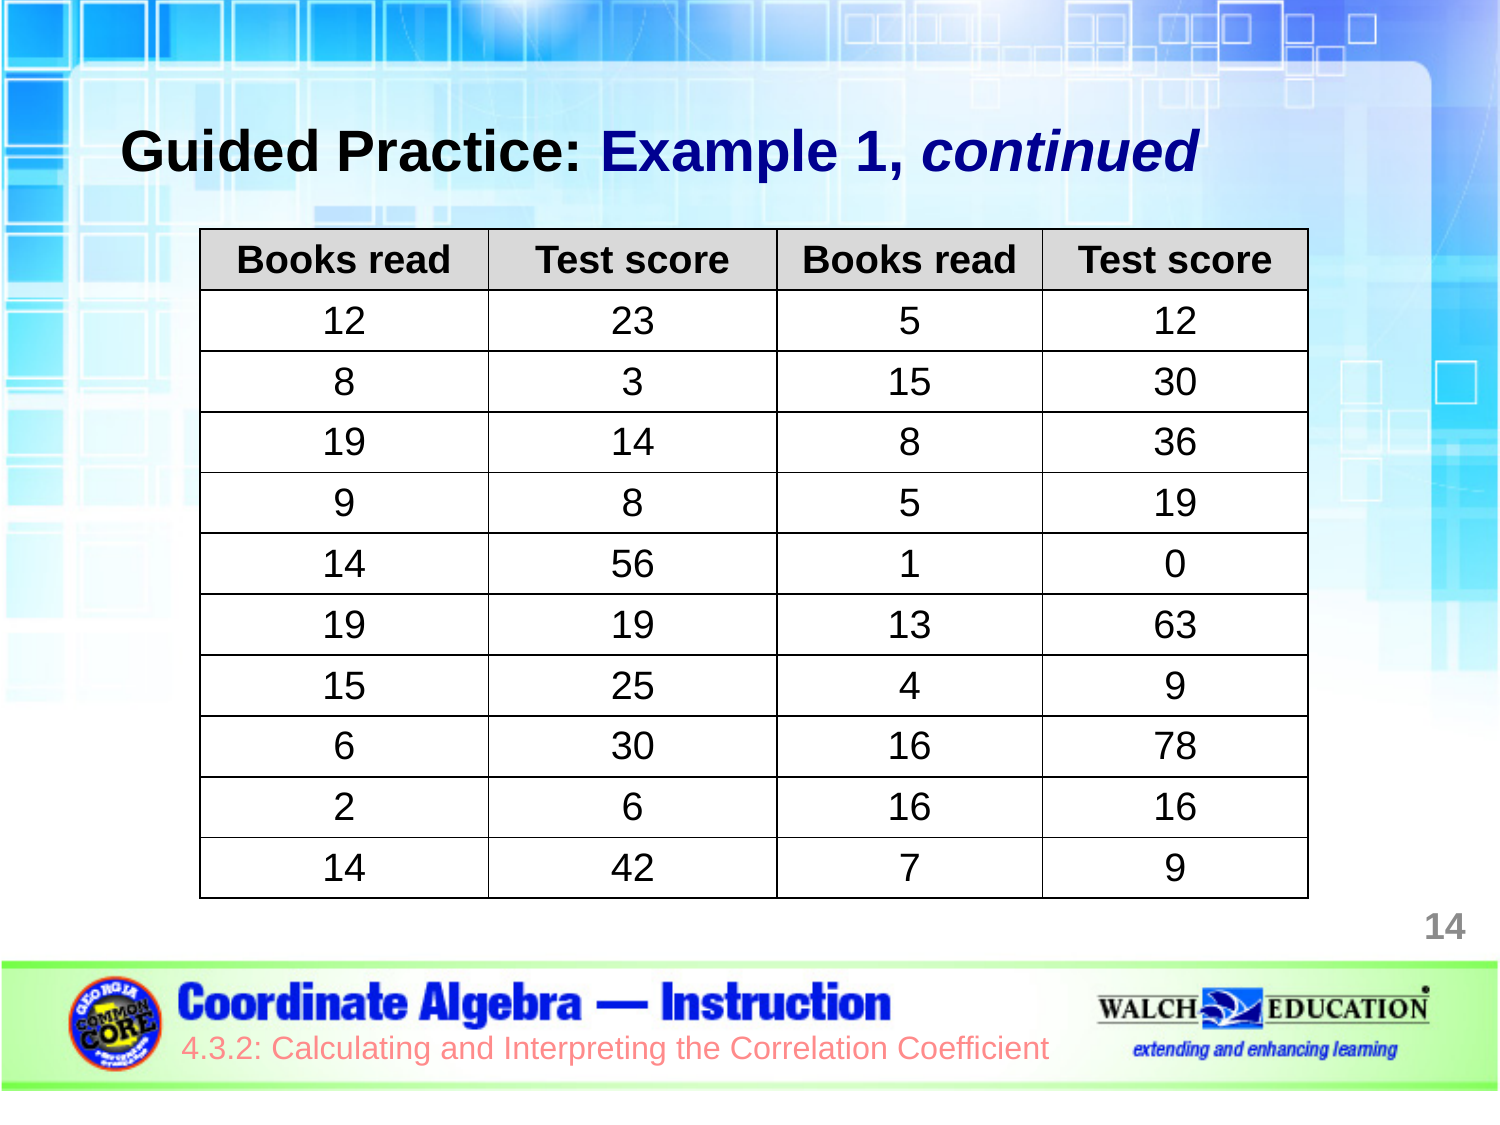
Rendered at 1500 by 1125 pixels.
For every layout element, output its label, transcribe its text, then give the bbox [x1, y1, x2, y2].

table_cell 19 [201, 413, 488, 472]
table_cell 5 [778, 291, 1042, 350]
table_cell 14 [201, 534, 488, 593]
table_cell 8 [778, 413, 1042, 472]
table_cell 9 [1043, 838, 1307, 897]
footer 4.3.2: Calculating and Interpreting the Correlation Coefficient [166, 1024, 1080, 1069]
table_cell 6 [201, 717, 488, 776]
table_cell 14 [201, 838, 488, 897]
table_cell 0 [1043, 534, 1307, 593]
table_header Test score [489, 230, 776, 289]
table_cell 2 [201, 778, 488, 837]
table_cell 56 [489, 534, 776, 593]
table_cell 12 [1043, 291, 1307, 350]
table_cell 16 [778, 717, 1042, 776]
table_cell 9 [201, 473, 488, 532]
table_header Test score [1043, 230, 1307, 289]
table_cell 78 [1043, 717, 1307, 776]
table_cell 3 [489, 352, 776, 411]
table_cell 4 [778, 656, 1042, 715]
table_cell 7 [778, 838, 1042, 897]
table_cell 19 [1043, 473, 1307, 532]
table_cell 30 [1043, 352, 1307, 411]
table_cell 8 [489, 473, 776, 532]
table_cell 23 [489, 291, 776, 350]
picture [1, 0, 1500, 1091]
table_cell 15 [201, 656, 488, 715]
table_cell 12 [201, 291, 488, 350]
slide_number 14 [1361, 901, 1481, 949]
table_cell 15 [778, 352, 1042, 411]
table_cell 19 [201, 595, 488, 654]
subtitle Guided Practice: Example 1, continued [105, 105, 1394, 925]
table_cell 19 [489, 595, 776, 654]
table_cell 36 [1043, 413, 1307, 472]
table_cell 6 [489, 778, 776, 837]
table_cell 14 [489, 413, 776, 472]
table_cell 63 [1043, 595, 1307, 654]
table_header Books read [778, 230, 1042, 289]
table_cell 13 [778, 595, 1042, 654]
table_cell 30 [489, 717, 776, 776]
table_cell 9 [1043, 656, 1307, 715]
table_cell 16 [778, 778, 1042, 837]
table_cell 5 [778, 473, 1042, 532]
table_cell 25 [489, 656, 776, 715]
table_cell 16 [1043, 778, 1307, 837]
table_cell 1 [778, 534, 1042, 593]
table_cell 42 [489, 838, 776, 897]
table_cell 8 [201, 352, 488, 411]
table_header Books read [201, 230, 488, 289]
